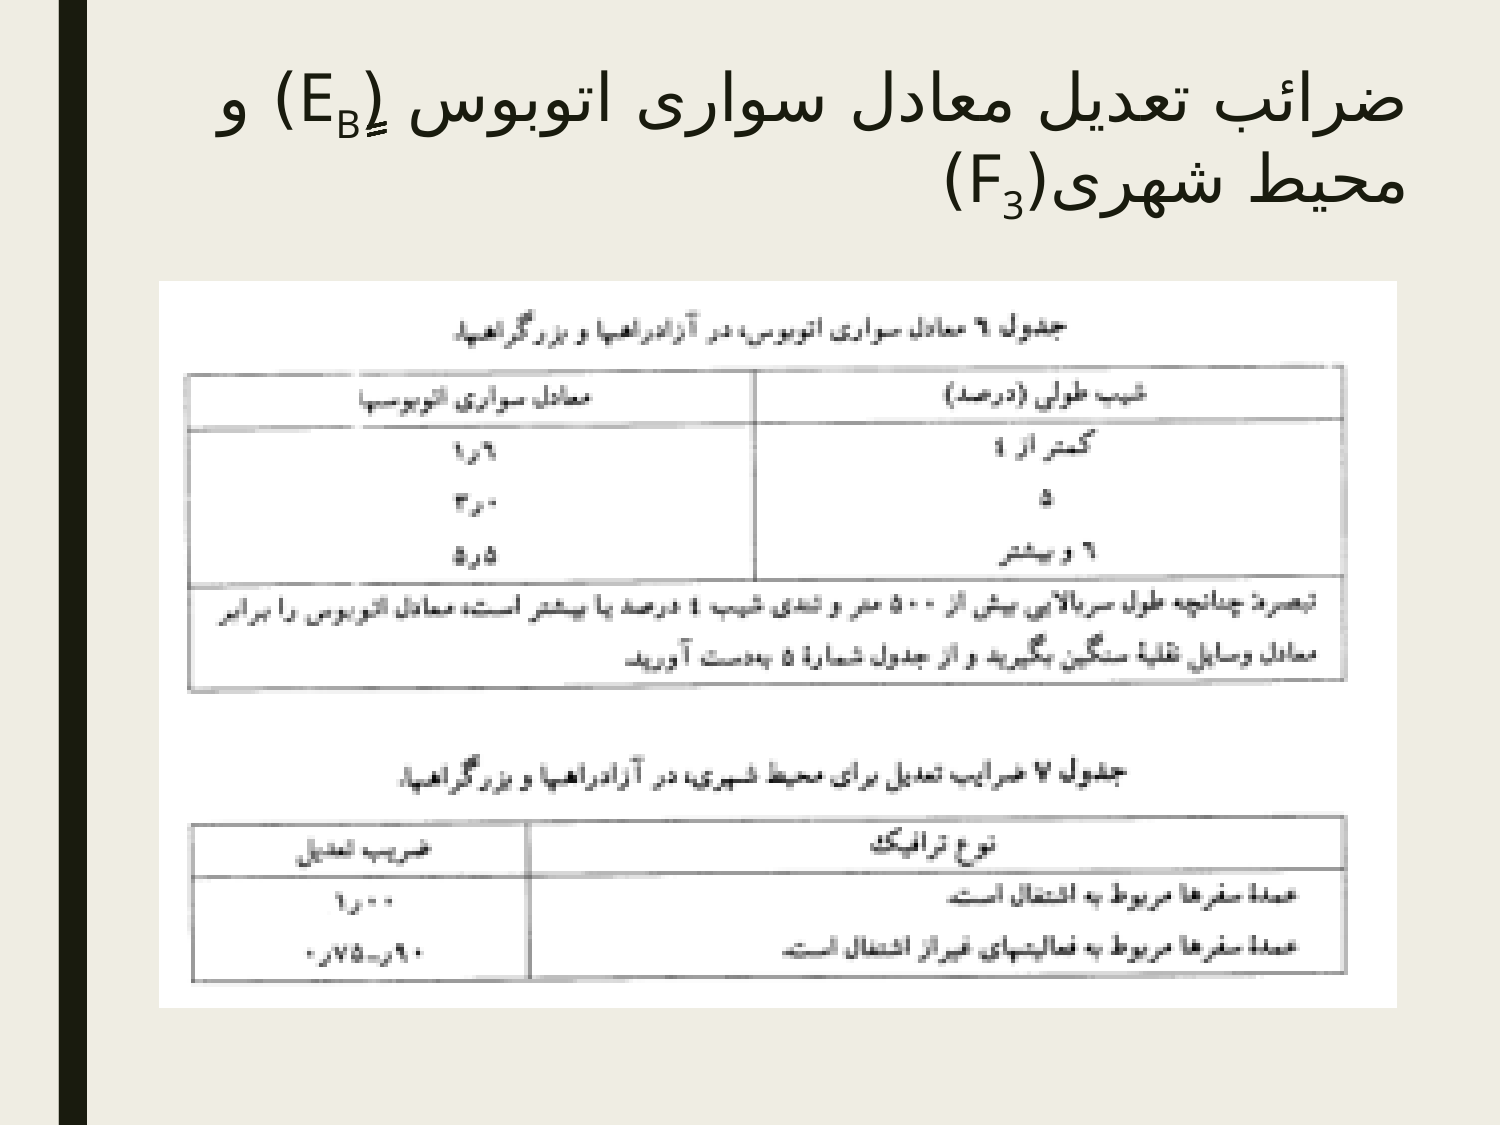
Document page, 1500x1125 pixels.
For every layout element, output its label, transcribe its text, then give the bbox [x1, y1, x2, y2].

picture [159, 281, 1397, 1008]
title ضرائب تعدیل معادل سواری اتوبوس (EBٍٍٍٍٍٍٍٍٍٍٍ) و محیط شهری(F3) [112, 49, 1425, 237]
